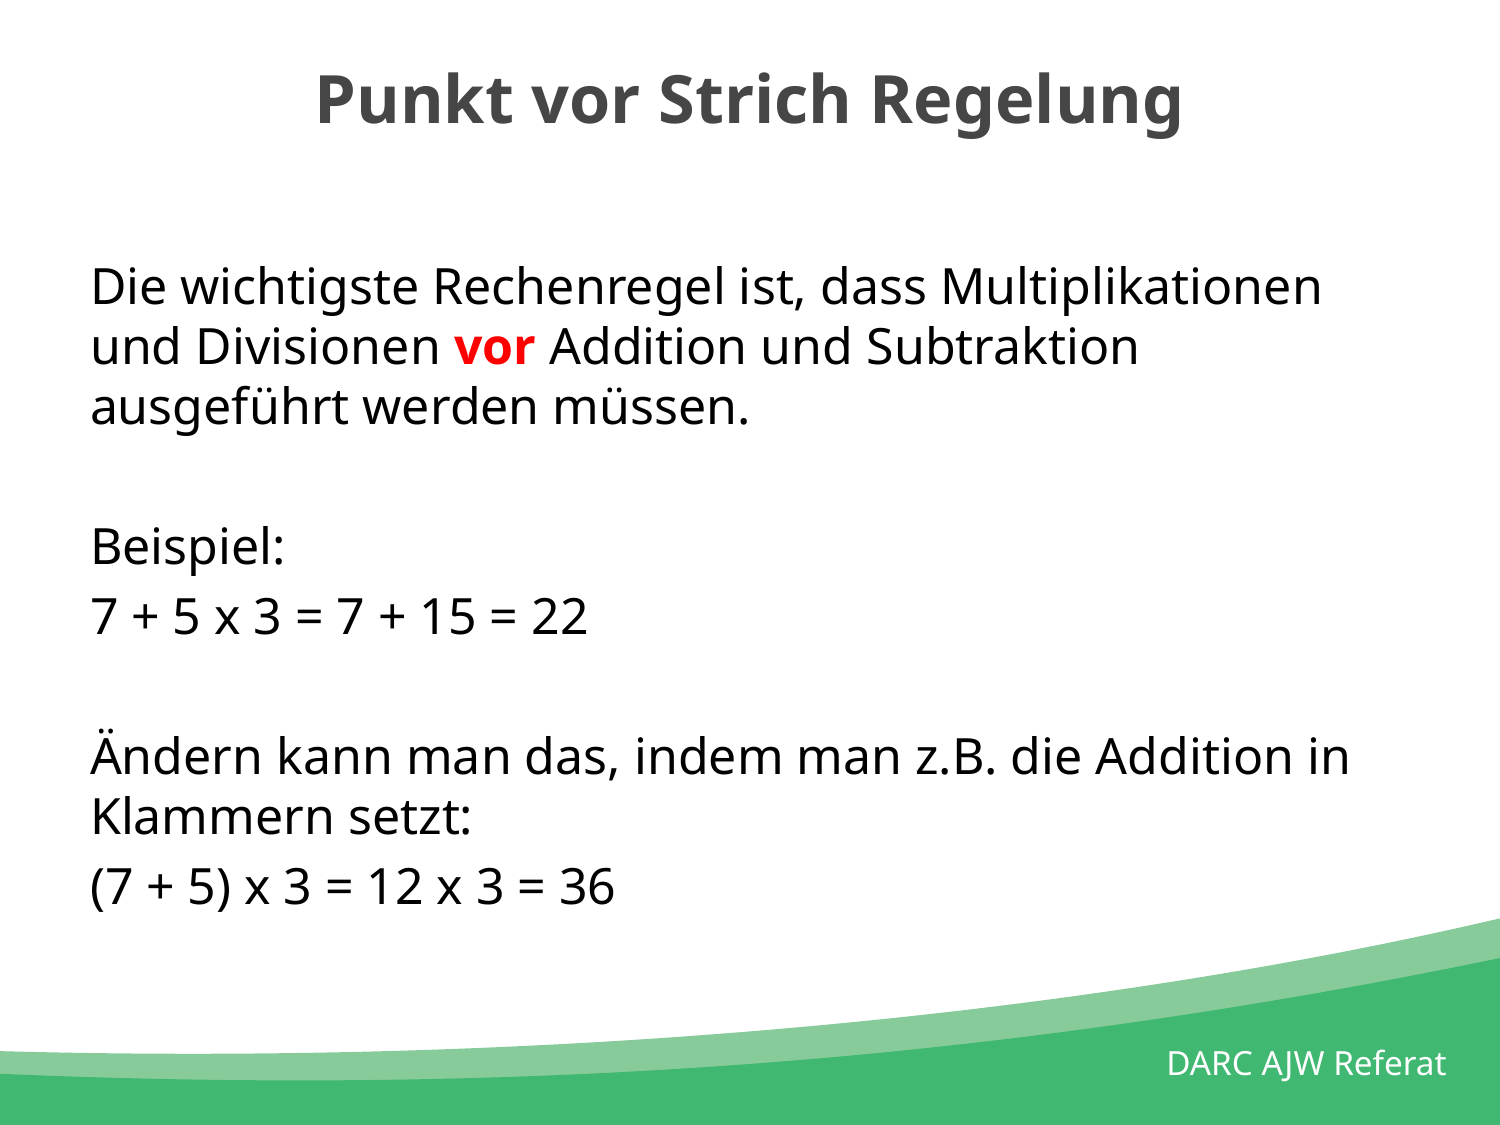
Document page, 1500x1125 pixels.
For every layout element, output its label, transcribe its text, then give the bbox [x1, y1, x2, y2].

list Die wichtigste Rechenregel ist, dass Multiplikationen und Divisionen vor Addition und Subtraktion ausgeführt werden müssen. Beispiel: 7 + 5 x 3 = 7 + 15 = 22 Ändern kann man das, indem man z.B. die Addition in Klammern setzt: (7 + 5) x 3 = 12 x 3 = 36 [75, 177, 1425, 1022]
title Punkt vor Strich Regelung [75, 45, 1425, 149]
